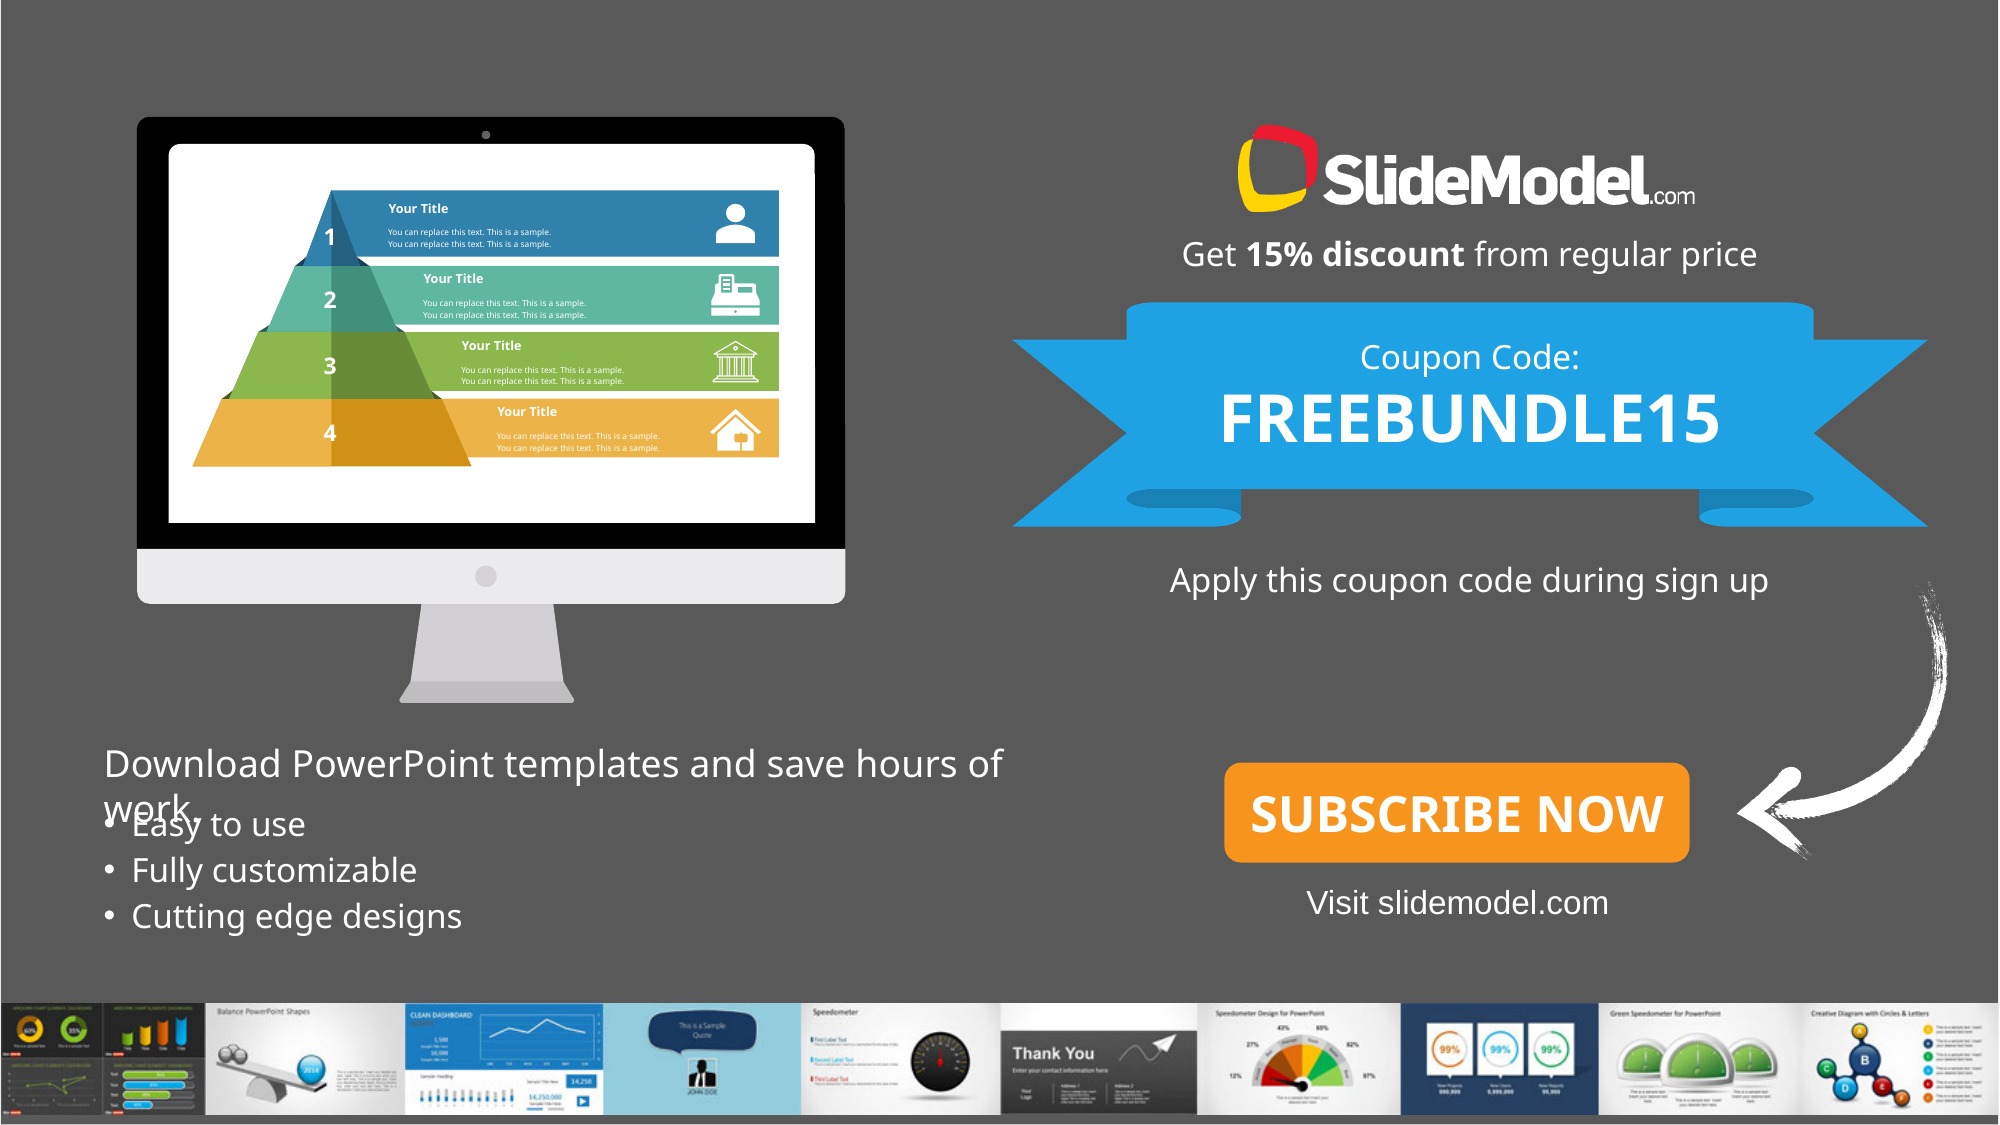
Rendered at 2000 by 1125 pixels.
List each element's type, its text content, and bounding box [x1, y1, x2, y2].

text_box Visit slidemodel.com [1247, 874, 1669, 928]
picture [0, 1003, 1999, 1115]
text_box [0, 0, 2000, 1003]
text_box [1929, 587, 1937, 601]
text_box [192, 190, 780, 477]
text_box SUBSCRIBE NOW [1222, 760, 1692, 865]
text_box Apply this coupon code during sign up [1129, 551, 1811, 607]
text_box Get 15% discount from regular price [1058, 225, 1882, 280]
text_box Easy to use Fully customizable Cutting edge designs [88, 838, 863, 943]
text_box Download PowerPoint templates and save hours of work. [88, 732, 1059, 838]
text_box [136, 116, 846, 704]
picture [1237, 125, 1696, 213]
text_box [1736, 594, 1949, 861]
text_box Coupon Code: FREEBUNDLE15 [1173, 328, 1768, 464]
text_box [1012, 302, 1929, 527]
